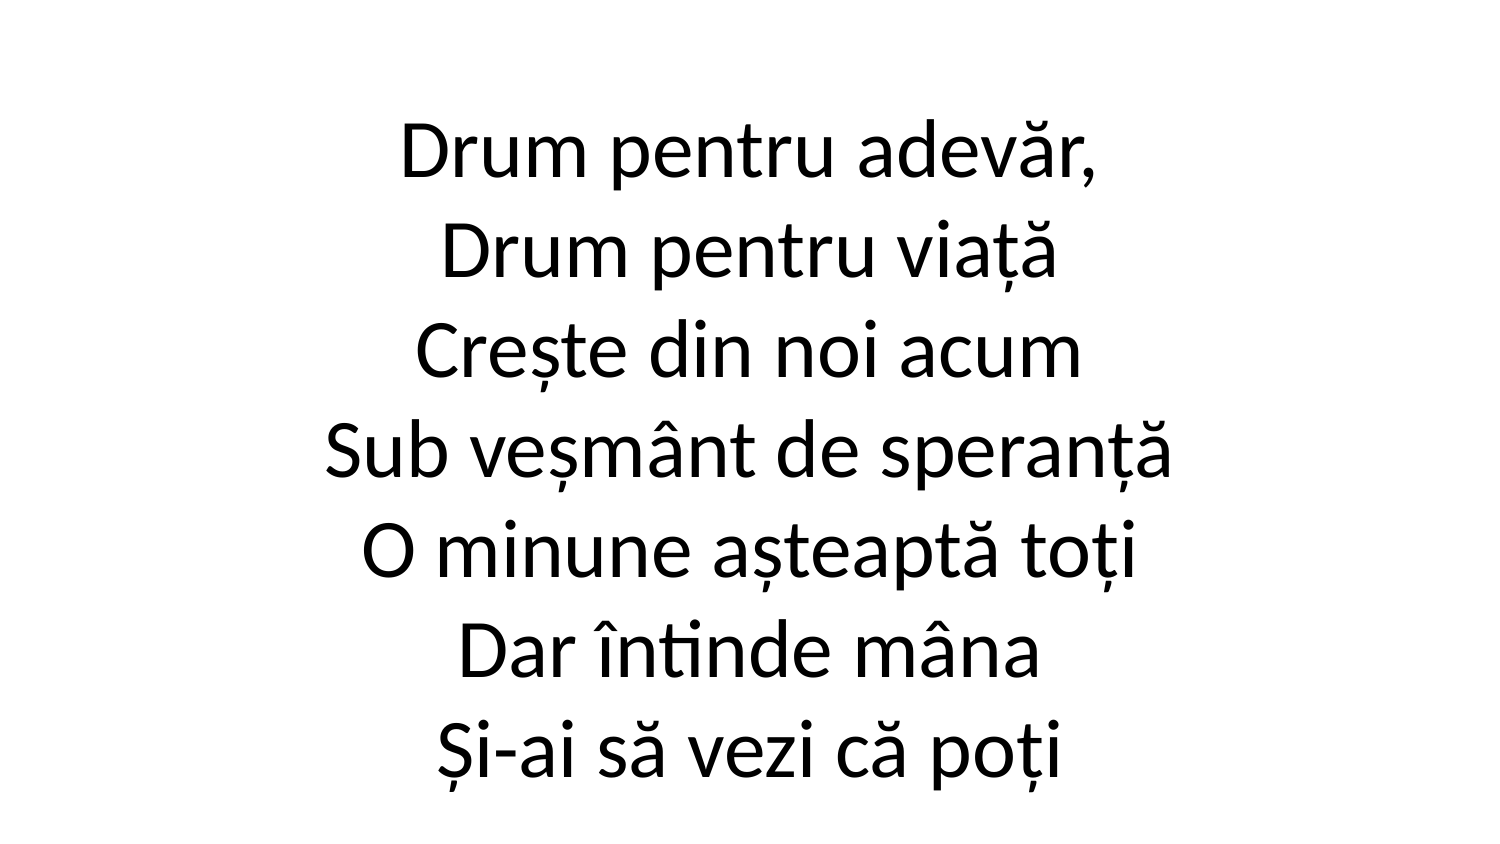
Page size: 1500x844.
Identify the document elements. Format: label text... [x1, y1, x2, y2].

text_box Drum pentru adevăr, Drum pentru viață Crește din noi acum Sub veșmânt de speranță O minune așteaptă toți Dar întinde mâna Și-ai să vezi că poți [309, 42, 1190, 802]
